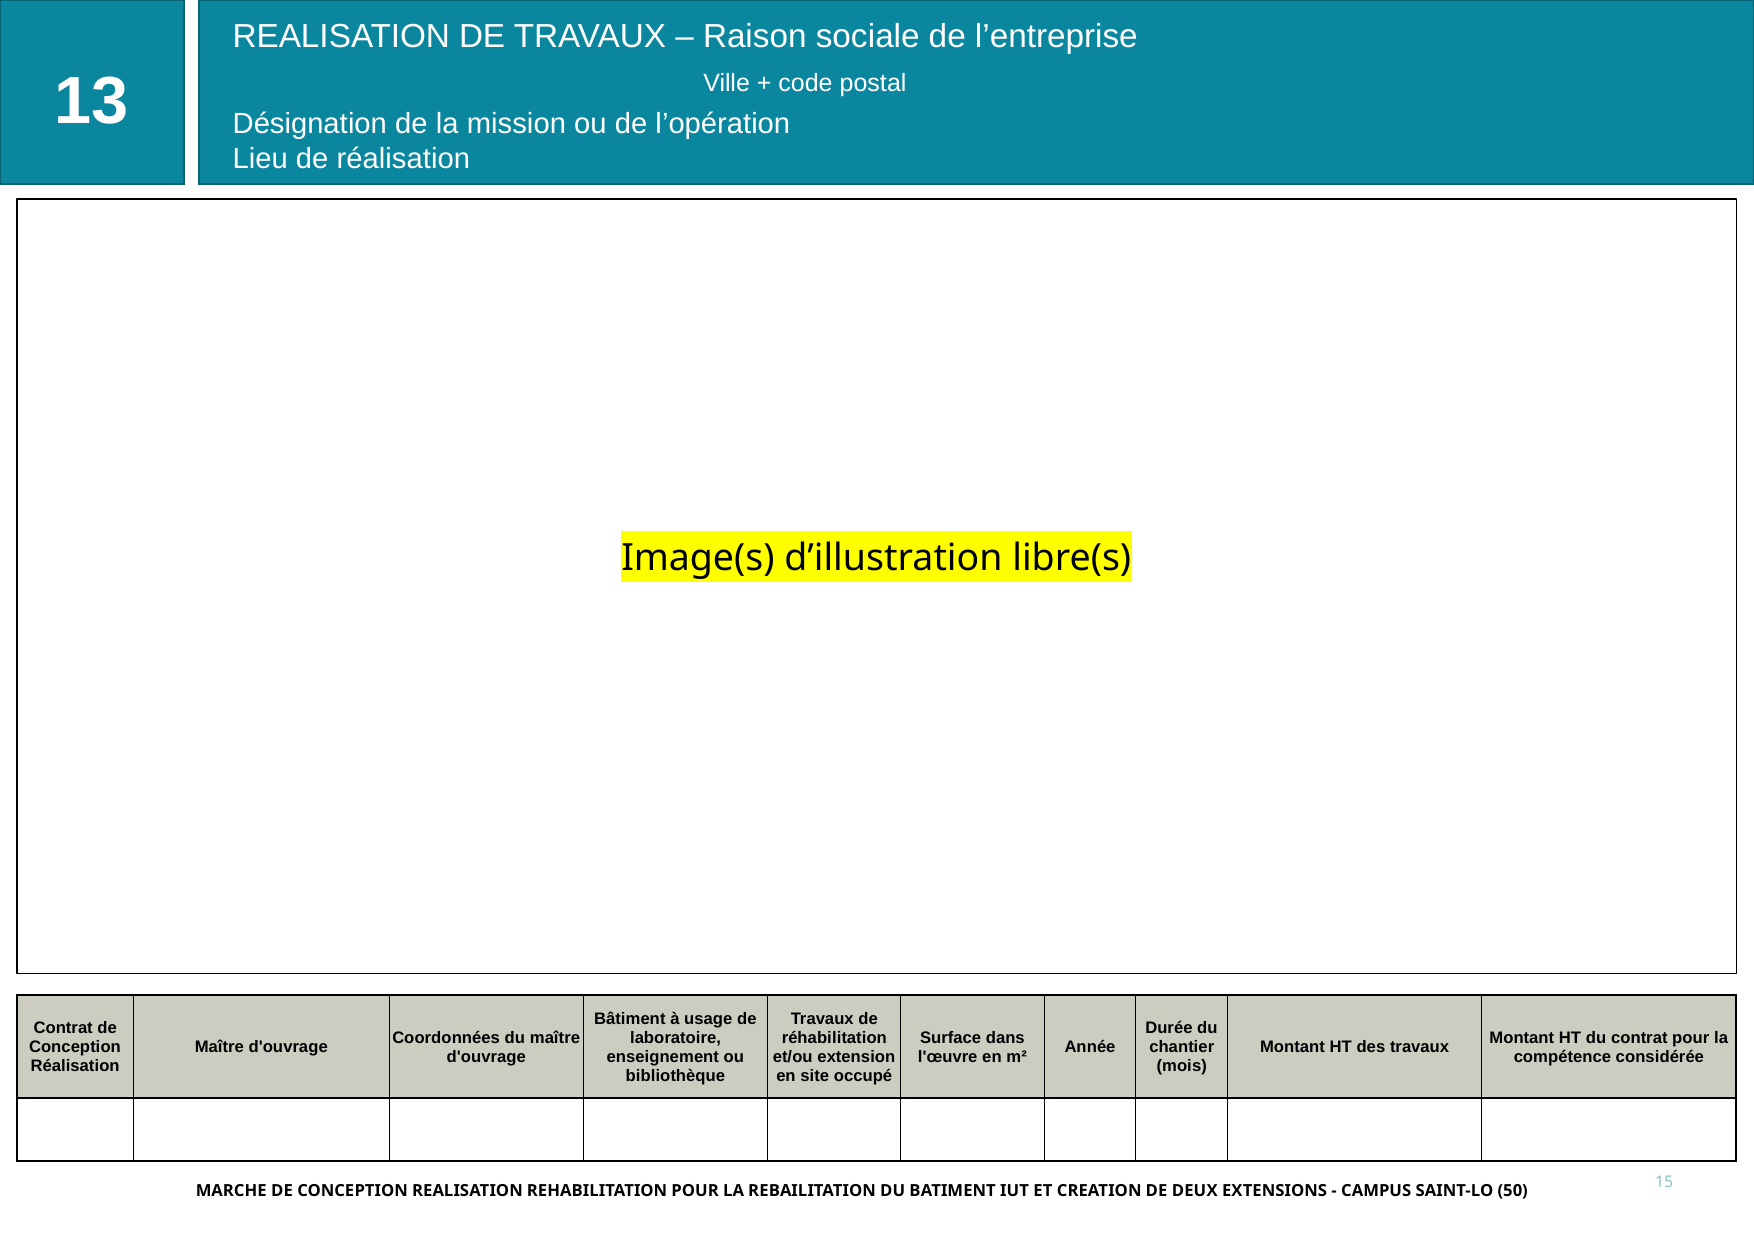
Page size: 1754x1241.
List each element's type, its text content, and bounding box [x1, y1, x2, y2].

table_header Contrat de Conception Réalisation [18, 996, 133, 1097]
table_cell [18, 1099, 133, 1160]
text_box [16, 199, 1737, 974]
table_header Travaux de réhabilitation et/ou extension en site occupé [768, 996, 900, 1097]
text_box 13 [33, 49, 151, 145]
table_header Bâtiment à usage de laboratoire, enseignement ou bibliothèque [584, 996, 767, 1097]
table_header Montant HT des travaux [1228, 996, 1481, 1097]
table_cell [1482, 1099, 1735, 1160]
text_box Désignation de la mission ou de l’opération Lieu de réalisation [217, 96, 1673, 182]
table_cell [390, 1099, 583, 1160]
table_header Durée du chantier (mois) [1136, 996, 1227, 1097]
table_cell [134, 1099, 389, 1160]
table_cell [1228, 1099, 1481, 1160]
table_cell [1136, 1099, 1227, 1160]
text_box [198, 0, 1754, 185]
table_header Montant HT du contrat pour la compétence considérée [1482, 996, 1735, 1097]
slide_number 15 [1293, 1162, 1689, 1215]
table_header Coordonnées du maître d'ouvrage [390, 996, 583, 1097]
text_box REALISATION DE TRAVAUX – Raison sociale de l’entreprise [217, 6, 1673, 62]
table_cell [768, 1099, 900, 1160]
table_header Maître d'ouvrage [134, 996, 389, 1097]
table_cell [1045, 1099, 1135, 1160]
table_cell [901, 1099, 1044, 1160]
text_box [0, 0, 185, 185]
table_header Surface dans l'œuvre en m² [901, 996, 1044, 1097]
text_box Ville + code postal [688, 59, 1555, 104]
table_cell [584, 1099, 767, 1160]
text_box Image(s) d’illustration libre(s) [606, 525, 1147, 586]
table_header Année [1045, 996, 1135, 1097]
